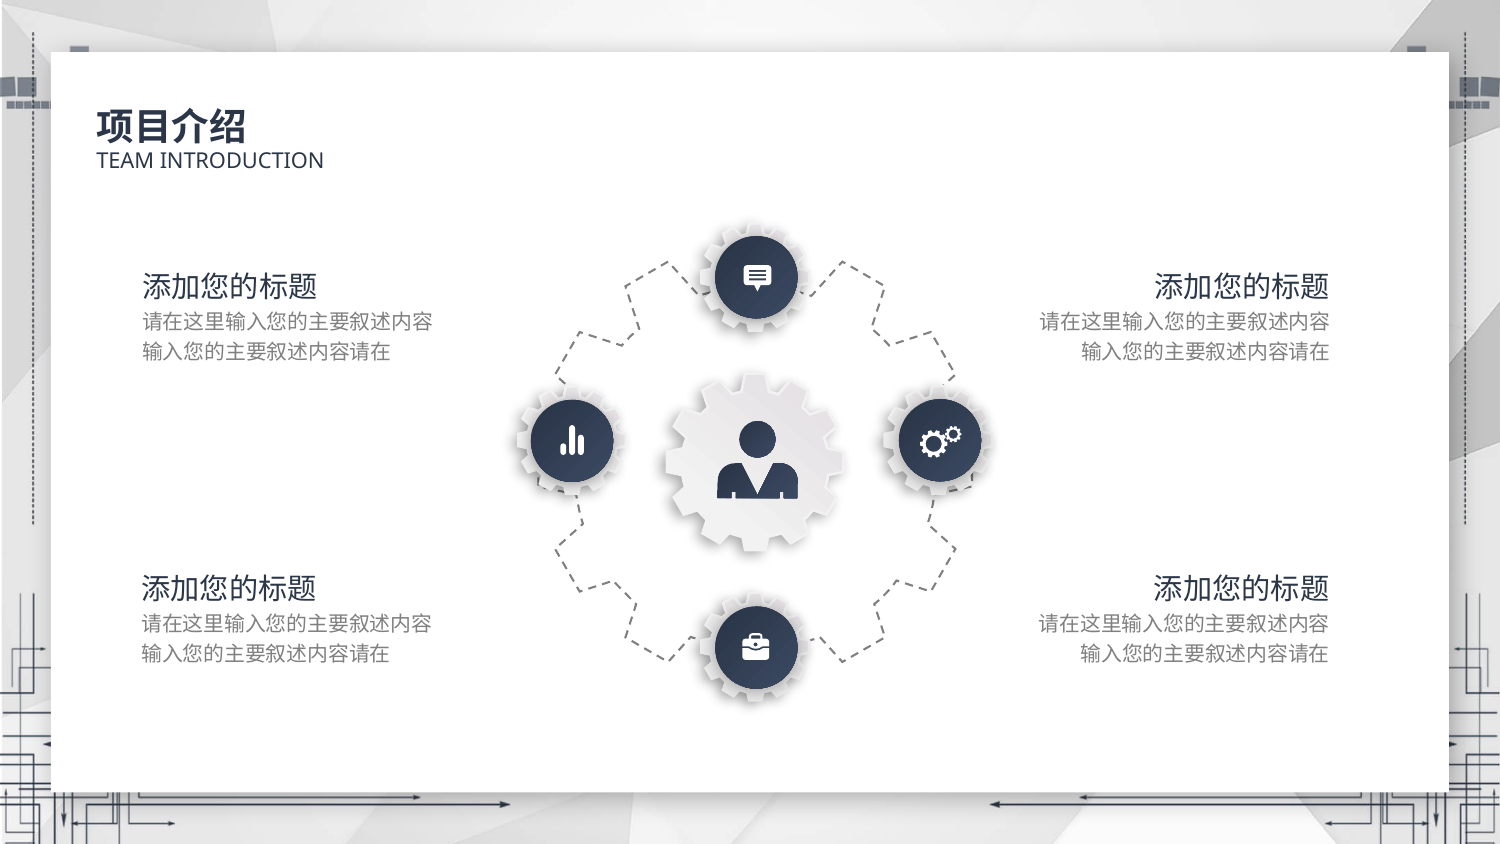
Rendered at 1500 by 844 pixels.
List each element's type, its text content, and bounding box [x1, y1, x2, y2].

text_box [96, 91, 341, 178]
text_box 添加您的标题 请在这里输入您的主要叙述内容输入您的主要叙述内容请在 [126, 556, 464, 673]
text_box 添加您的标题 请在这里输入您的主要叙述内容输入您的主要叙述内容请在 [127, 254, 465, 371]
picture [0, 0, 1500, 844]
text_box 添加您的标题 请在这里输入您的主要叙述内容输入您的主要叙述内容请在 [1007, 556, 1345, 673]
text_box 添加您的标题 请在这里输入您的主要叙述内容输入您的主要叙述内容请在 [1007, 254, 1345, 371]
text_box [518, 223, 993, 701]
